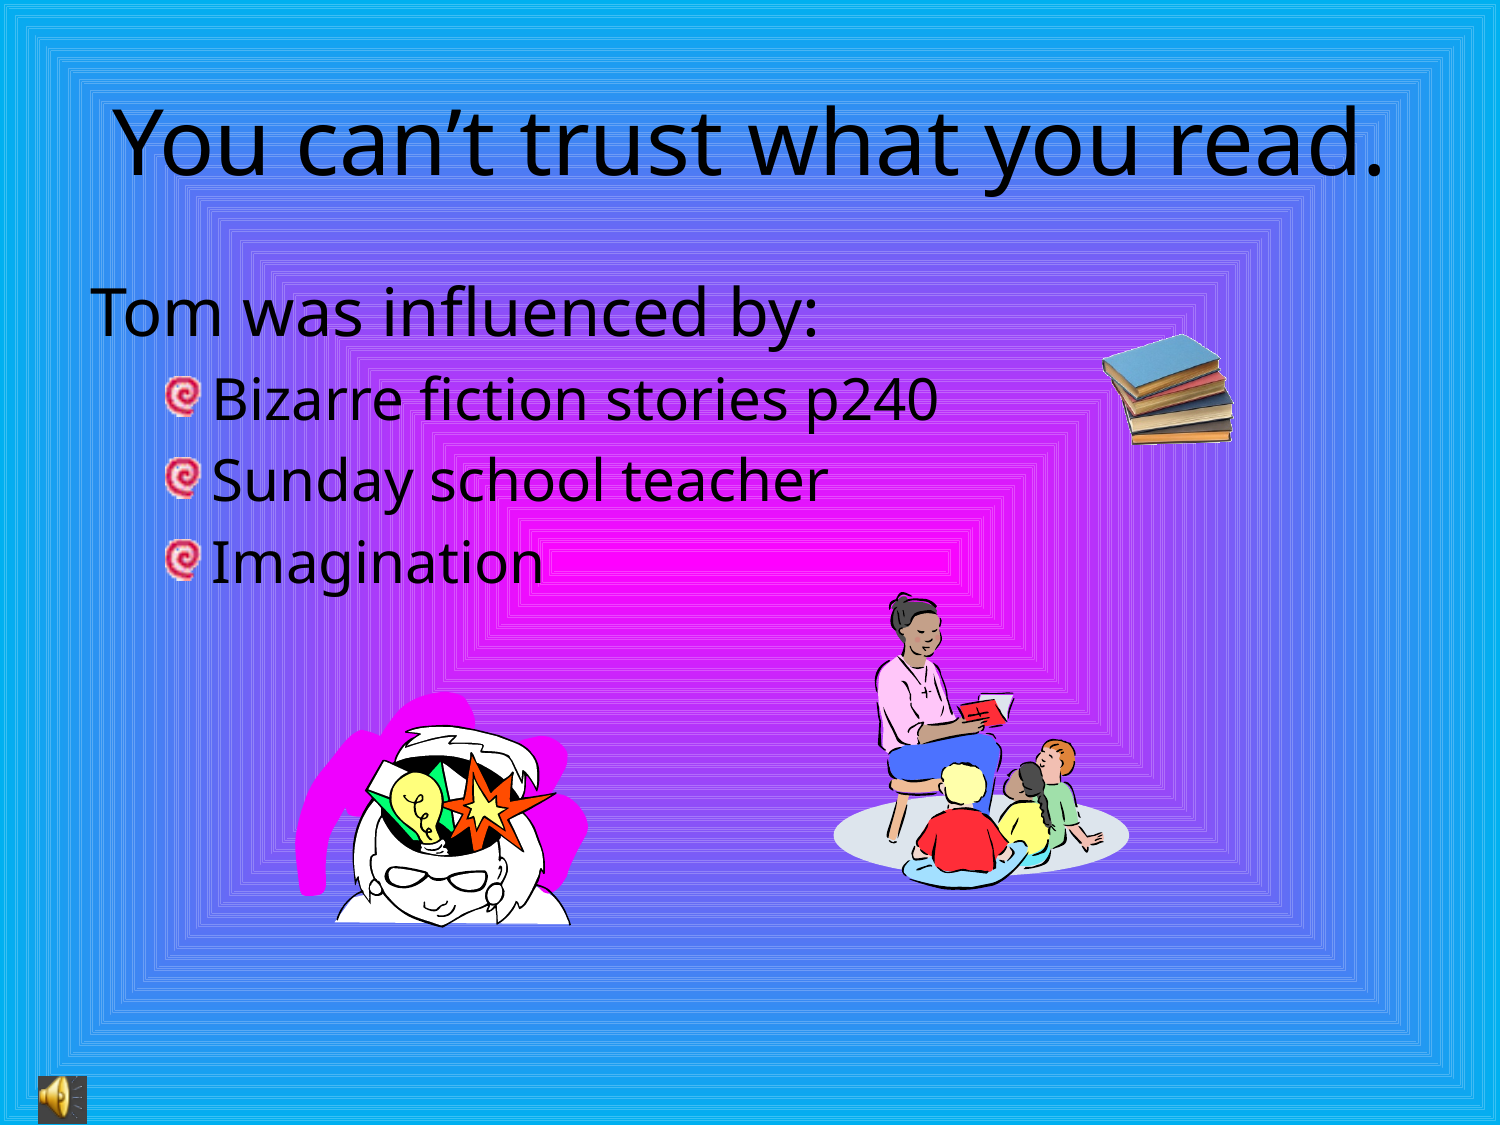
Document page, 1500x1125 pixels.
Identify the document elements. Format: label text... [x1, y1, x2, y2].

title You can’t trust what you read. [75, 45, 1425, 233]
picture [293, 691, 589, 928]
picture [1087, 324, 1255, 453]
picture [165, 376, 204, 417]
picture [38, 1074, 90, 1123]
picture [165, 457, 204, 499]
list Tom was influenced by: Bizarre fiction stories p240 Sunday school teacher Imagination [75, 262, 1425, 1005]
picture [833, 591, 1130, 891]
picture [165, 539, 204, 581]
